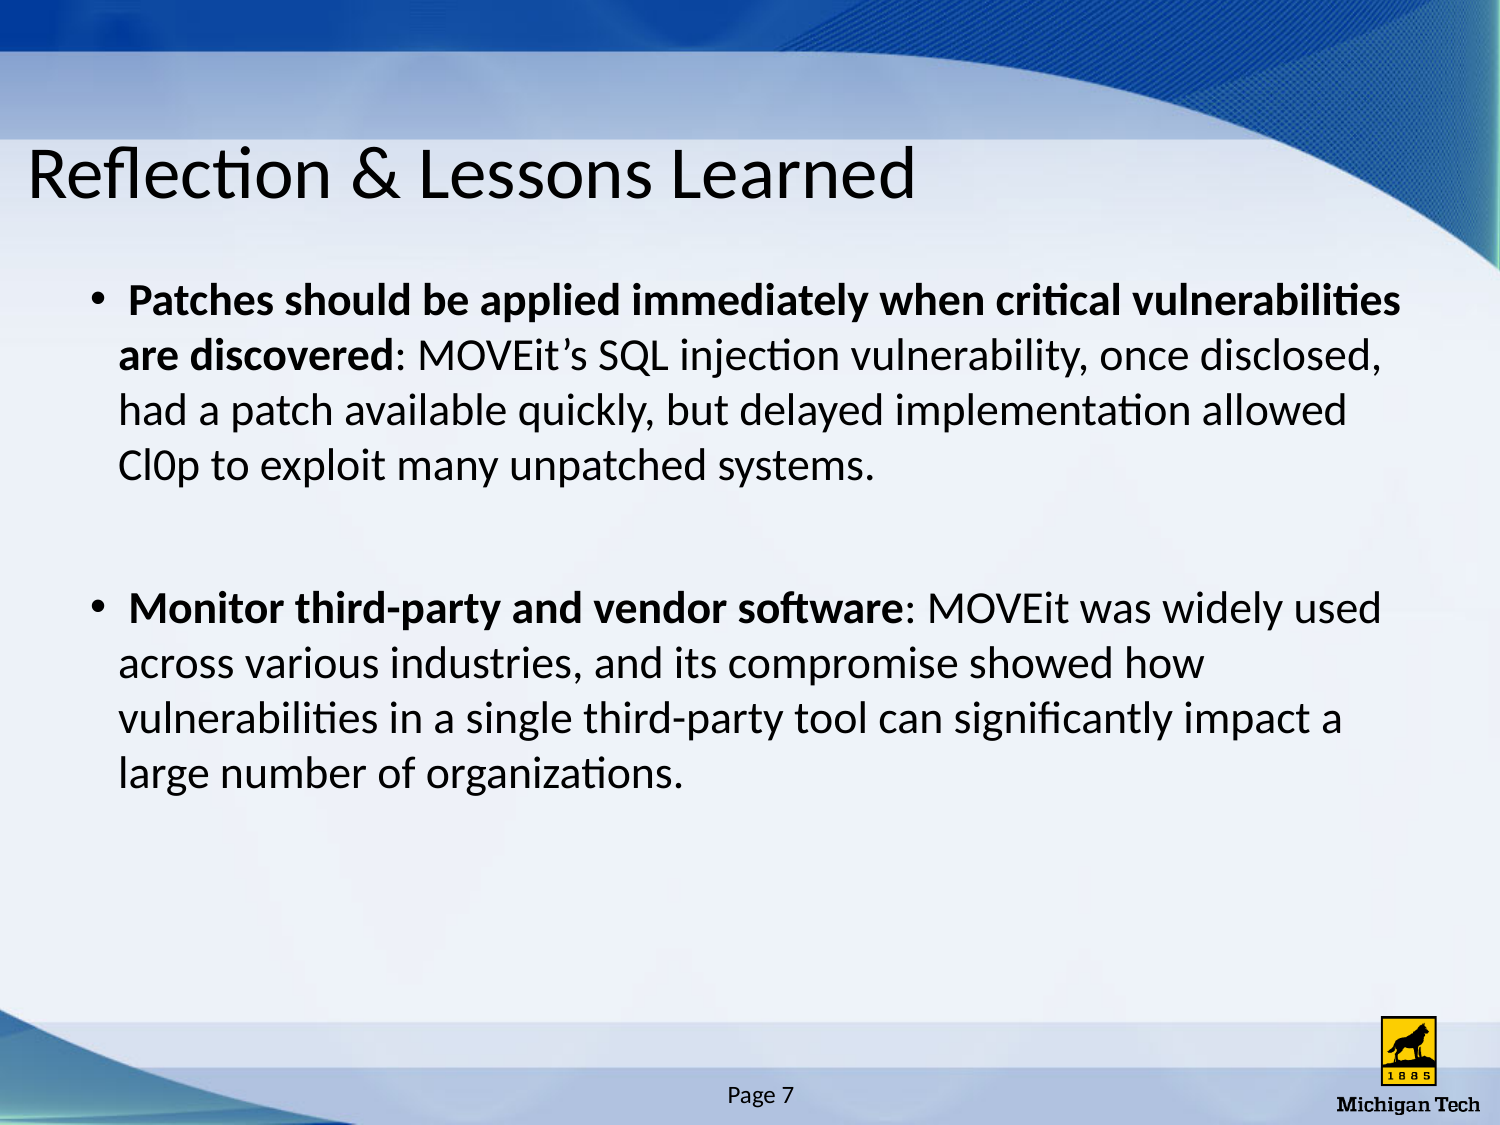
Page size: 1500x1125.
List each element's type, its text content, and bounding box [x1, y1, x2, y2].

title Reflection & Lessons Learned [12, 75, 1263, 263]
picture [0, 0, 1500, 1125]
list Patches should be applied immediately when critical vulnerabilities are discovered: MOVEit’s SQL injection vulnerability, once disclosed, had a patch available quickly, but delayed implementation allowed Cl0p to exploit many unpatched systems. Monitor third-party and vendor software: MOVEit was widely used across various industries, and its compromise showed how vulnerabilities in a single third-party tool can significantly impact a large number of organizations. [75, 262, 1425, 1063]
